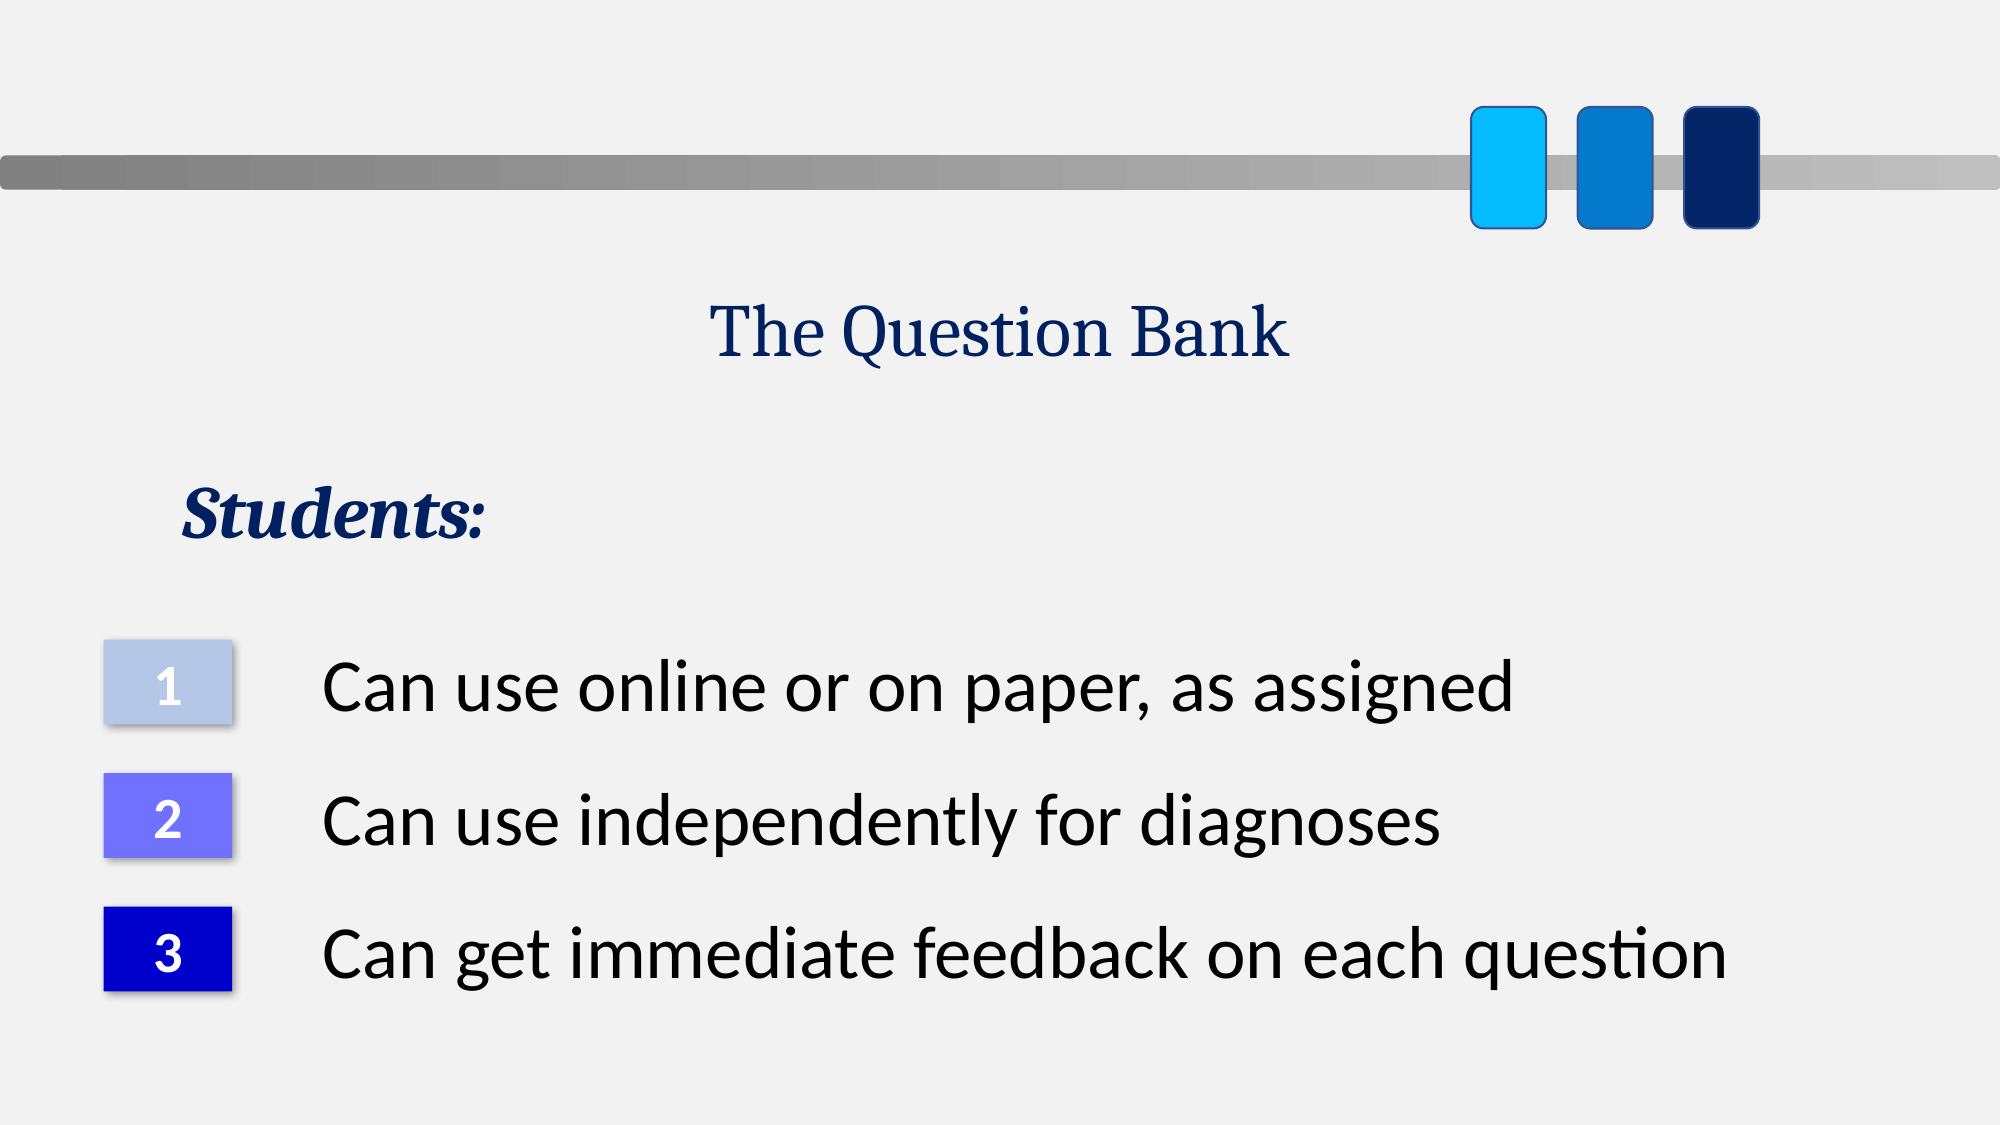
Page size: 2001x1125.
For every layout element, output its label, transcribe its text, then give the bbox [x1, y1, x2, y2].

text_box Can use online or on paper, as assigned [307, 629, 1801, 735]
text_box Can use independently for diagnoses [307, 763, 1874, 868]
text_box [1654, 154, 1683, 191]
text_box Students: [167, 456, 1377, 561]
text_box 2 [103, 773, 233, 858]
text_box 3 [103, 906, 233, 992]
text_box [1683, 105, 1761, 230]
text_box 1 [103, 639, 233, 725]
text_box The Question Bank [363, 274, 1637, 380]
text_box [1761, 154, 2000, 191]
text_box [1469, 105, 1548, 230]
text_box [0, 154, 1470, 191]
text_box [1576, 105, 1654, 230]
text_box [1548, 154, 1576, 191]
text_box Can get immediate feedback on each question [307, 896, 1846, 1002]
